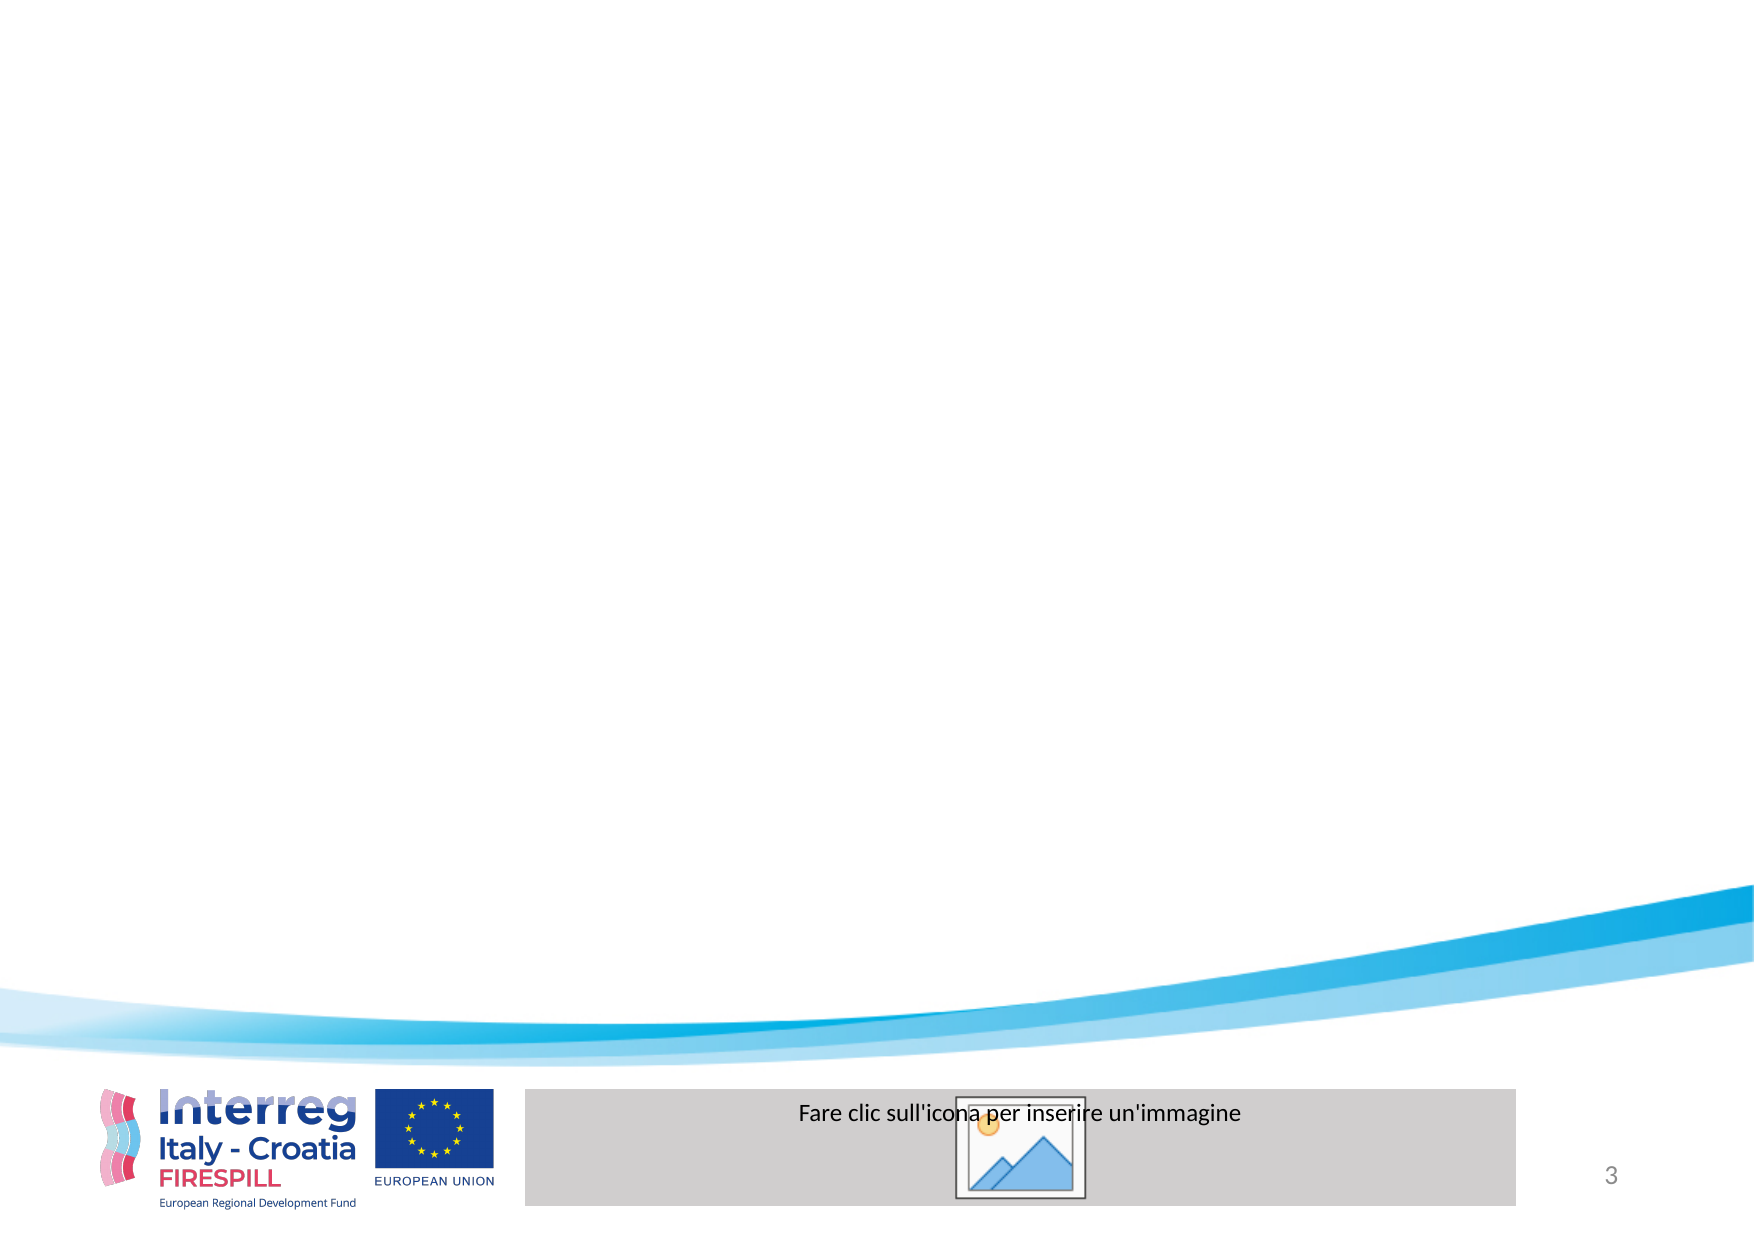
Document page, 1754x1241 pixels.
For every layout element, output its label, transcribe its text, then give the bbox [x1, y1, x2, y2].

picture [0, 884, 1754, 1220]
slide_number 3 [1532, 1140, 1634, 1207]
